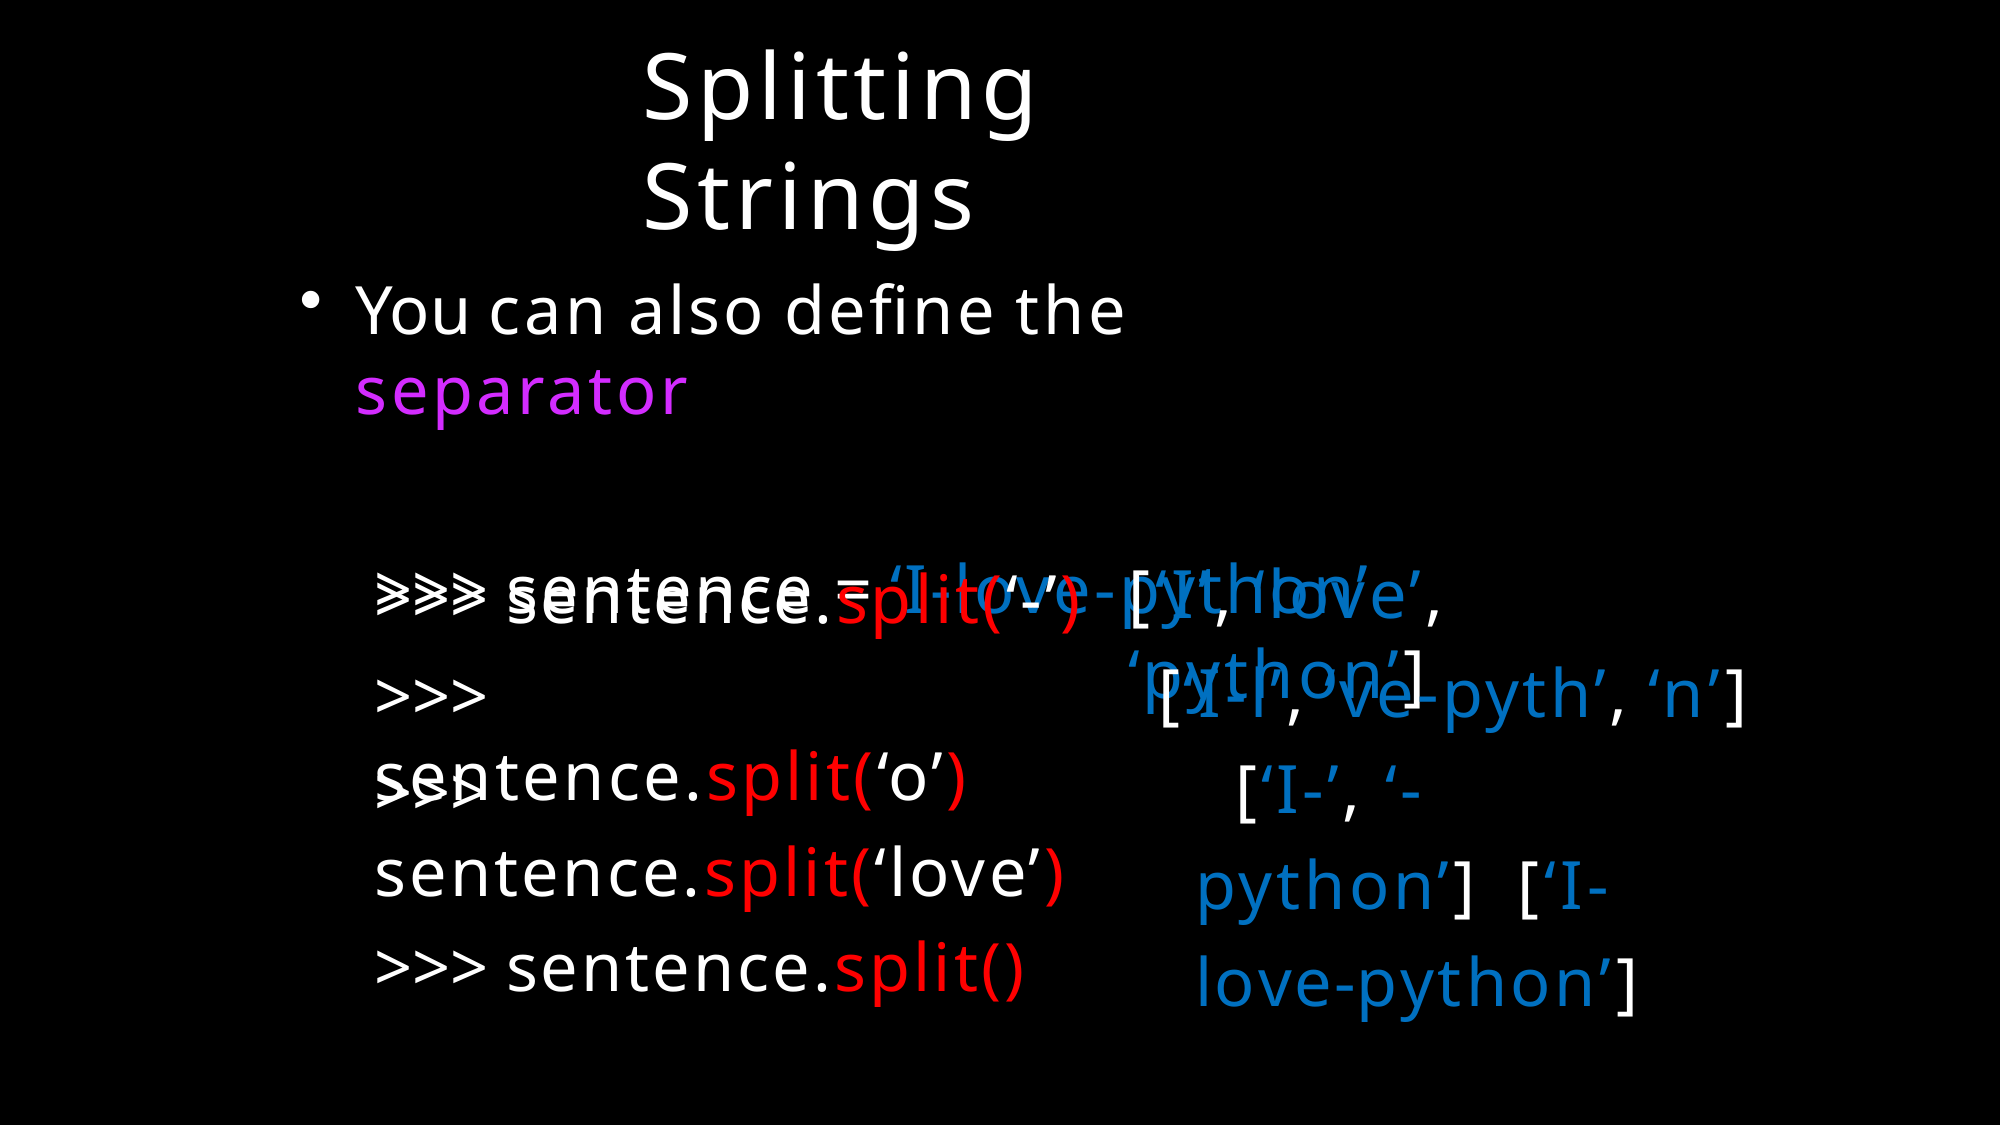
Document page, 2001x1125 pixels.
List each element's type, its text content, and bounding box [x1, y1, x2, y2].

text_box [‘I-’, ‘-python’] [‘I-love-python’] [1193, 727, 1706, 1020]
text_box >>> sentence.split(‘love’) >>> sentence.split() [372, 731, 1186, 1005]
title Splitting Strings [640, 25, 1360, 248]
text_box [‘I-l’, ‘ve-pyth’, ‘n’] [1156, 649, 1748, 732]
text_box [‘I’, ‘love’, ‘python’] [1126, 550, 1754, 713]
text_box >>> sentence.split(‘-’) >>> sentence.split(‘o’) [372, 539, 1094, 731]
text_box You can also define the separator >>> sentence = ‘I-love-python’ [297, 265, 1434, 627]
